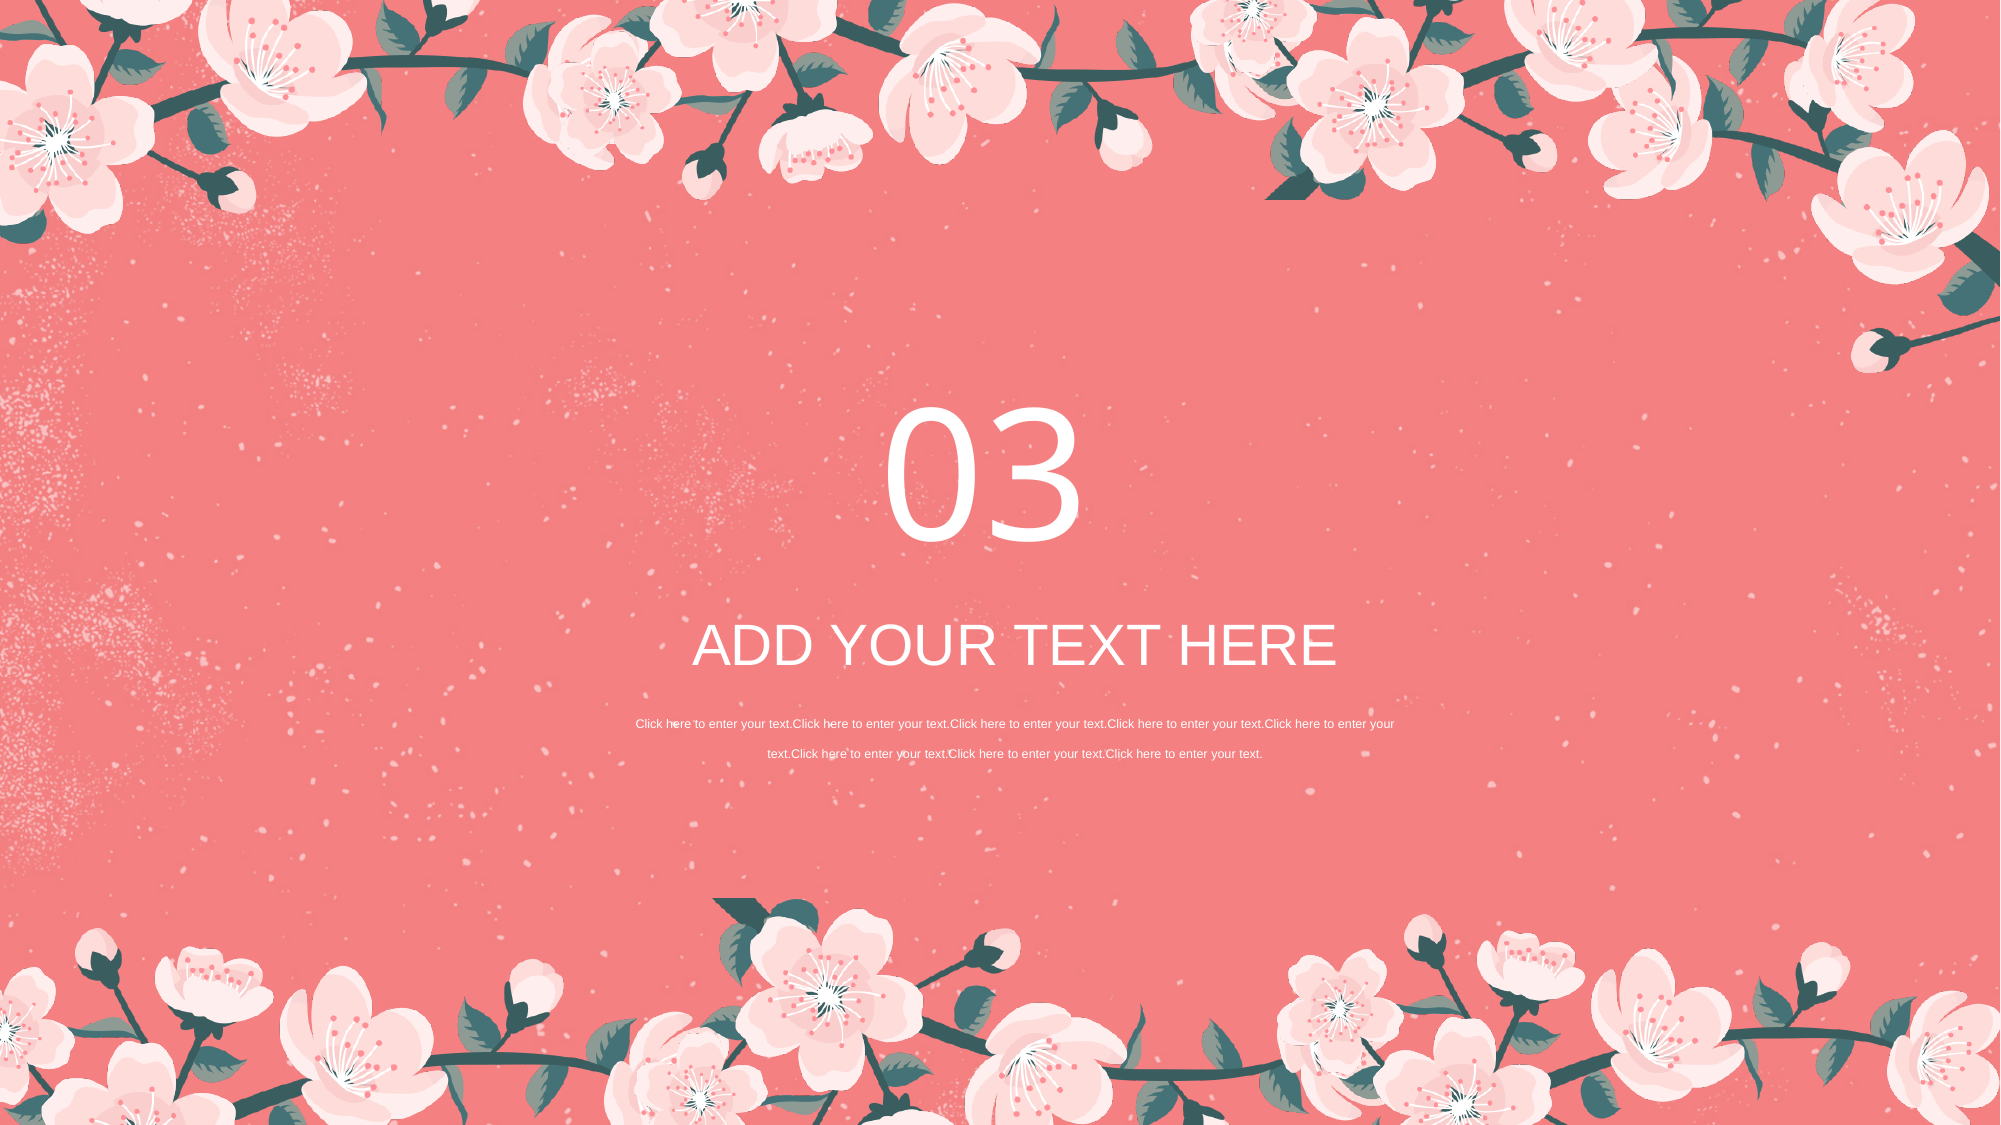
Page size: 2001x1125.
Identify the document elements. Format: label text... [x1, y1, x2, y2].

text_box ADD YOUR TEXT HERE [677, 599, 1354, 685]
text_box Click here to enter your text.Click here to enter your text.Click here to enter your text.Click here to enter your text.Click here to enter your text.Click here to enter your text.Click here to enter your text.Click here to enter your text. [607, 693, 1423, 769]
text_box 03 [864, 350, 1104, 585]
picture [0, 0, 2001, 1125]
